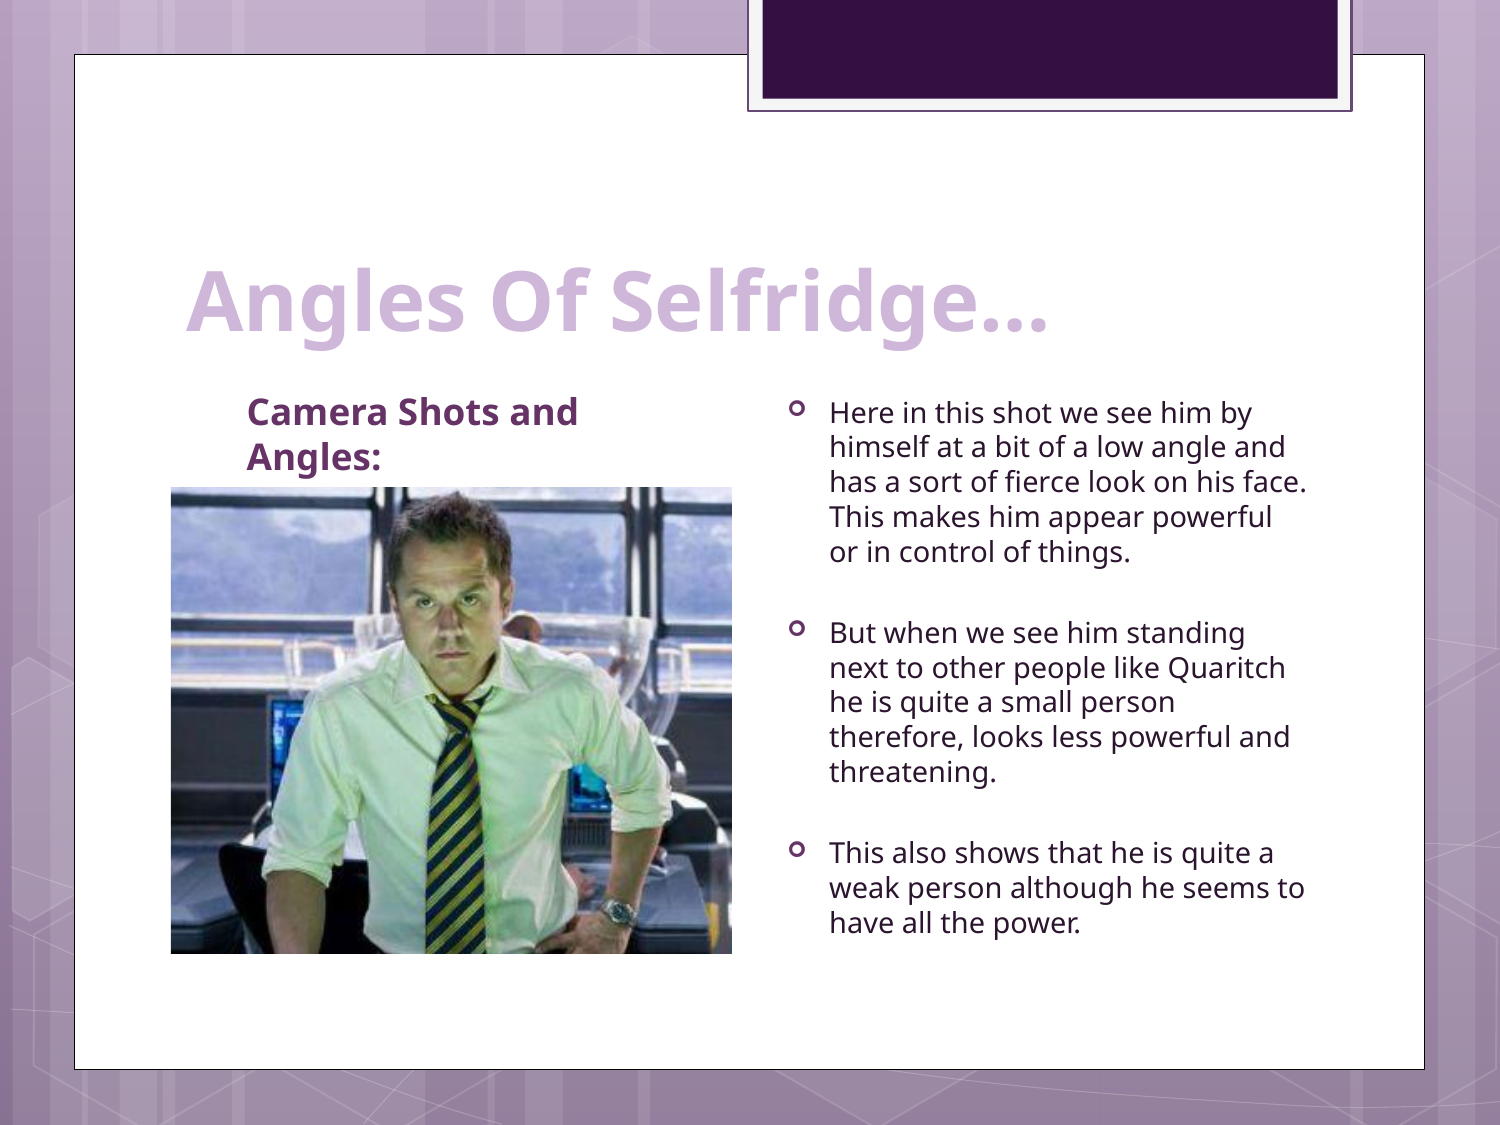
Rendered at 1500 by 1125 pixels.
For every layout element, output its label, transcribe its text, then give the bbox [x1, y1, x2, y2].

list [170, 487, 733, 954]
title Angles Of Selfridge… [171, 168, 1324, 357]
list Here in this shot we see him by himself at a bit of a low angle and has a sort of fierce look on his face. This makes him appear powerful or in control of things. But when we see him standing next to other people like Quaritch he is quite a small person therefore, looks less powerful and threatening. This also shows that he is quite a weak person although he seems to have all the power. [761, 379, 1323, 954]
list Camera Shots and Angles: [231, 379, 734, 485]
